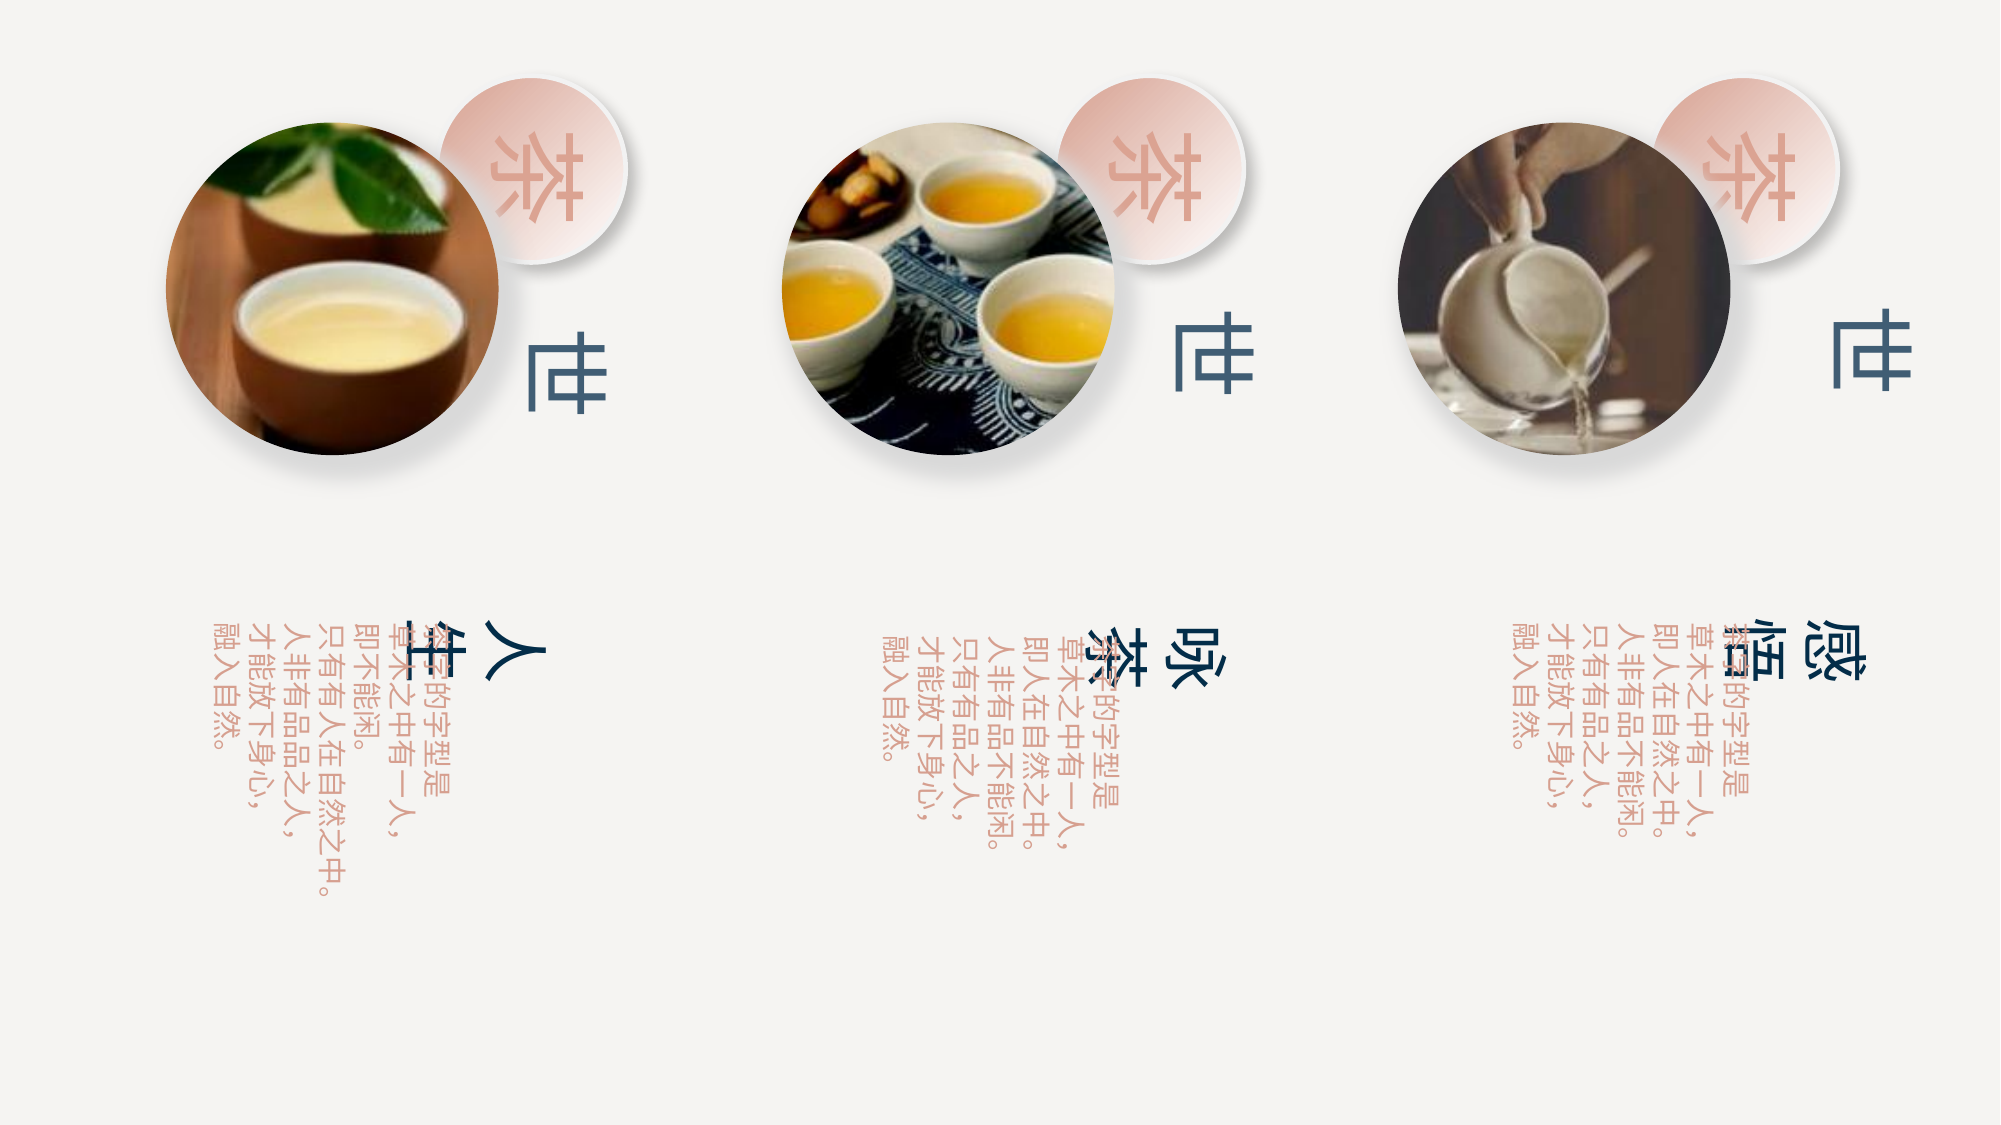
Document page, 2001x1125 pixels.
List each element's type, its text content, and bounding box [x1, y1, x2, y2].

text_box 茶字的字型是 草木之中有一人， 即不能闲。 只有有人在自然之中。 人非有品品之人， 才能放下身心， 融入自然。 [185, 608, 463, 918]
text_box 世 [1134, 293, 1277, 401]
text_box 人 生 [453, 602, 565, 785]
text_box 世 [499, 312, 630, 421]
text_box 感 悟 [1773, 602, 1885, 785]
picture [1397, 122, 1731, 456]
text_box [1648, 75, 1838, 263]
text_box 茶字的字型是 草木之中有一人， 即人在自然之中。 人非有品不能闲。 只有有品之人， 才能放下身心， 融入自然。 [854, 620, 1132, 871]
text_box 世 [1793, 289, 1935, 397]
text_box 茶字的字型是 草木之中有一人， 即人在自然之中。 人非有品不能闲。 只有有品之人， 才能放下身心， 融入自然。 [1483, 608, 1762, 859]
picture [781, 122, 1115, 456]
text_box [436, 75, 626, 263]
text_box 咏 茶 [1134, 609, 1246, 791]
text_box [1054, 75, 1244, 263]
picture [165, 122, 499, 456]
